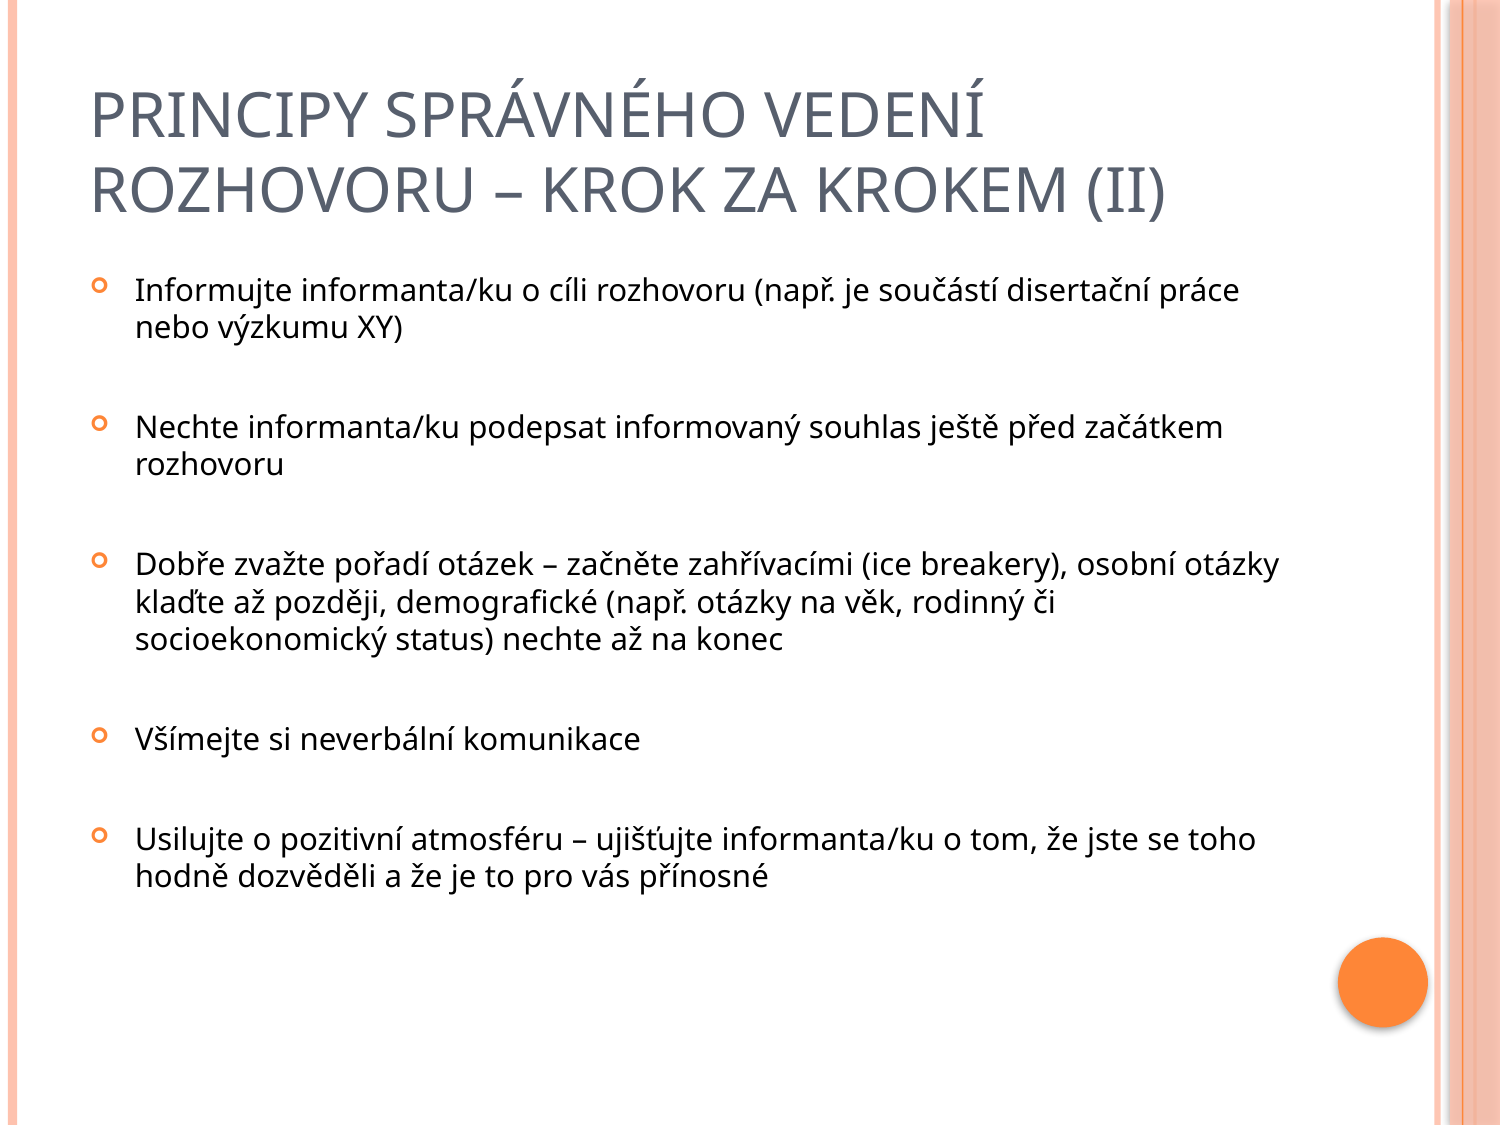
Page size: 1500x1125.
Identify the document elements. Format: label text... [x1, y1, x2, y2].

title Principy správného vedení rozhovoru – krok za krokem (II) [75, 45, 1300, 233]
list Informujte informanta/ku o cíli rozhovoru (např. je součástí disertační práce nebo výzkumu XY) Nechte informanta/ku podepsat informovaný souhlas ještě před začátkem rozhovoru Dobře zvažte pořadí otázek – začněte zahřívacími (ice breakery), osobní otázky klaďte až později, demografické (např. otázky na věk, rodinný či socioekonomický status) nechte až na konec Všímejte si neverbální komunikace Usilujte o pozitivní atmosféru – ujišťujte informanta/ku o tom, že jste se toho hodně dozvěděli a že je to pro vás přínosné [75, 262, 1300, 1062]
